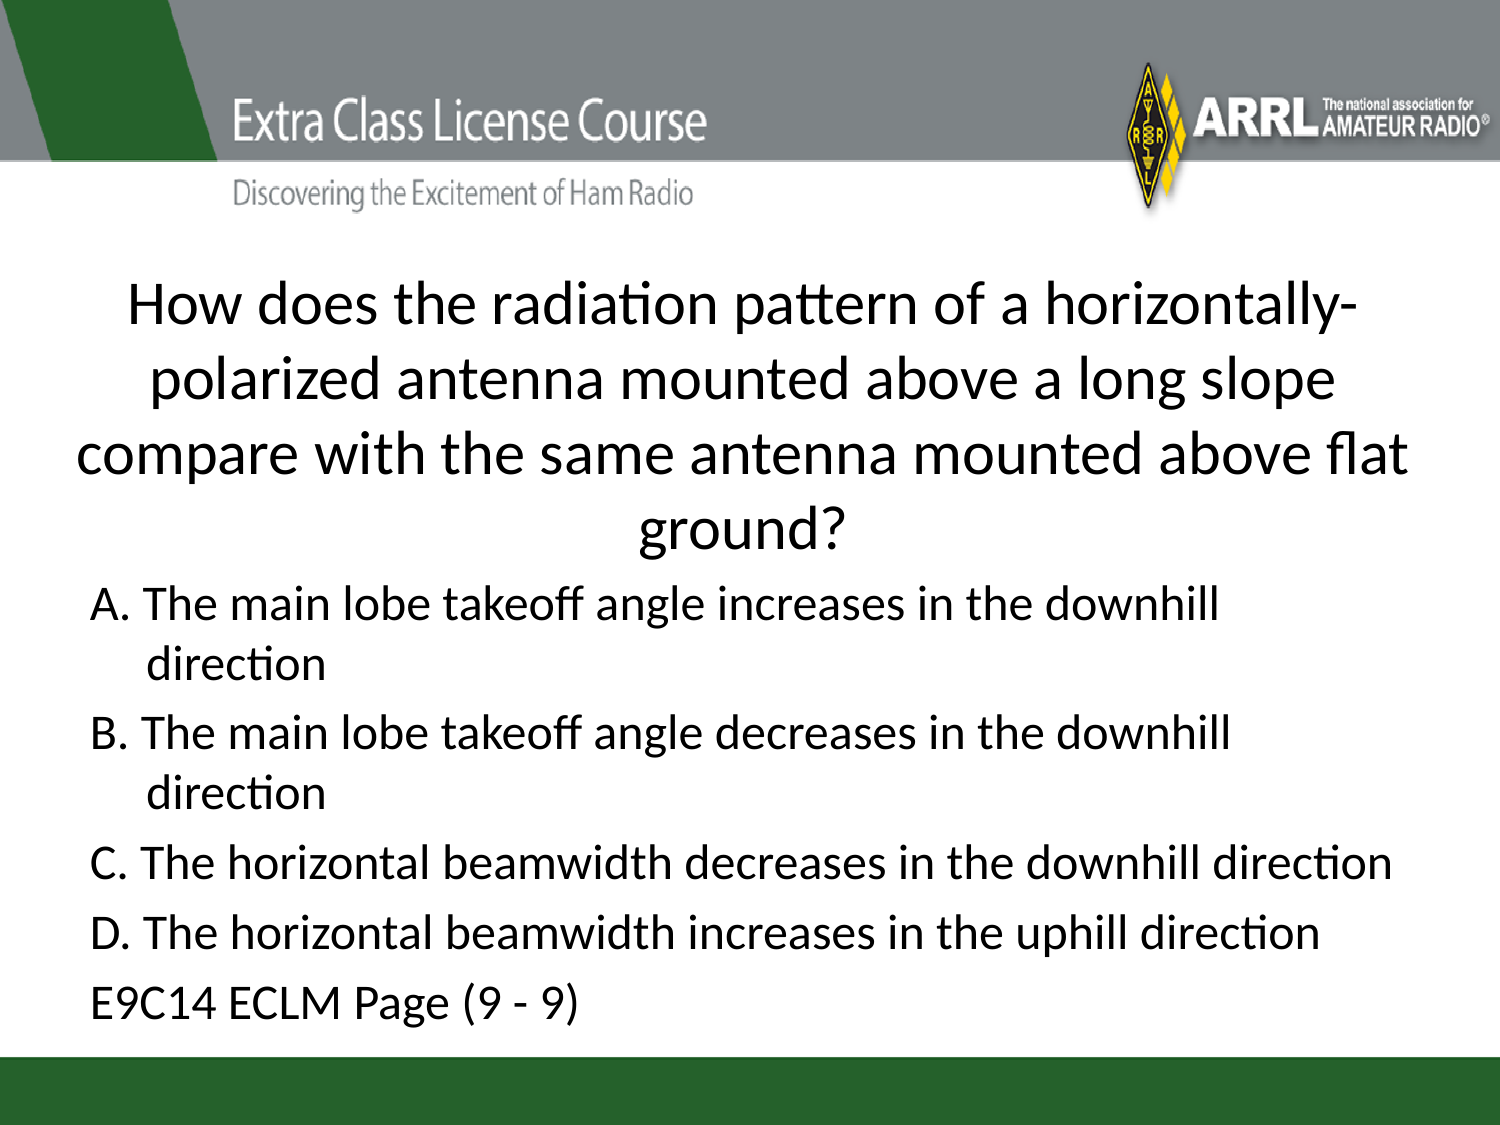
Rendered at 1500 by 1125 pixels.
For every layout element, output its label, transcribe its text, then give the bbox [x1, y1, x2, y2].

title How does the radiation pattern of a horizontally-polarized antenna mounted above a long slope compare with the same antenna mounted above flat ground? [37, 254, 1450, 435]
picture [0, 0, 1500, 1125]
list A. The main lobe takeoff angle increases in the downhill direction B. The main lobe takeoff angle decreases in the downhill direction C. The horizontal beamwidth decreases in the downhill direction D. The horizontal beamwidth increases in the uphill direction E9C14 ECLM Page (9 - 9) [75, 562, 1425, 1058]
